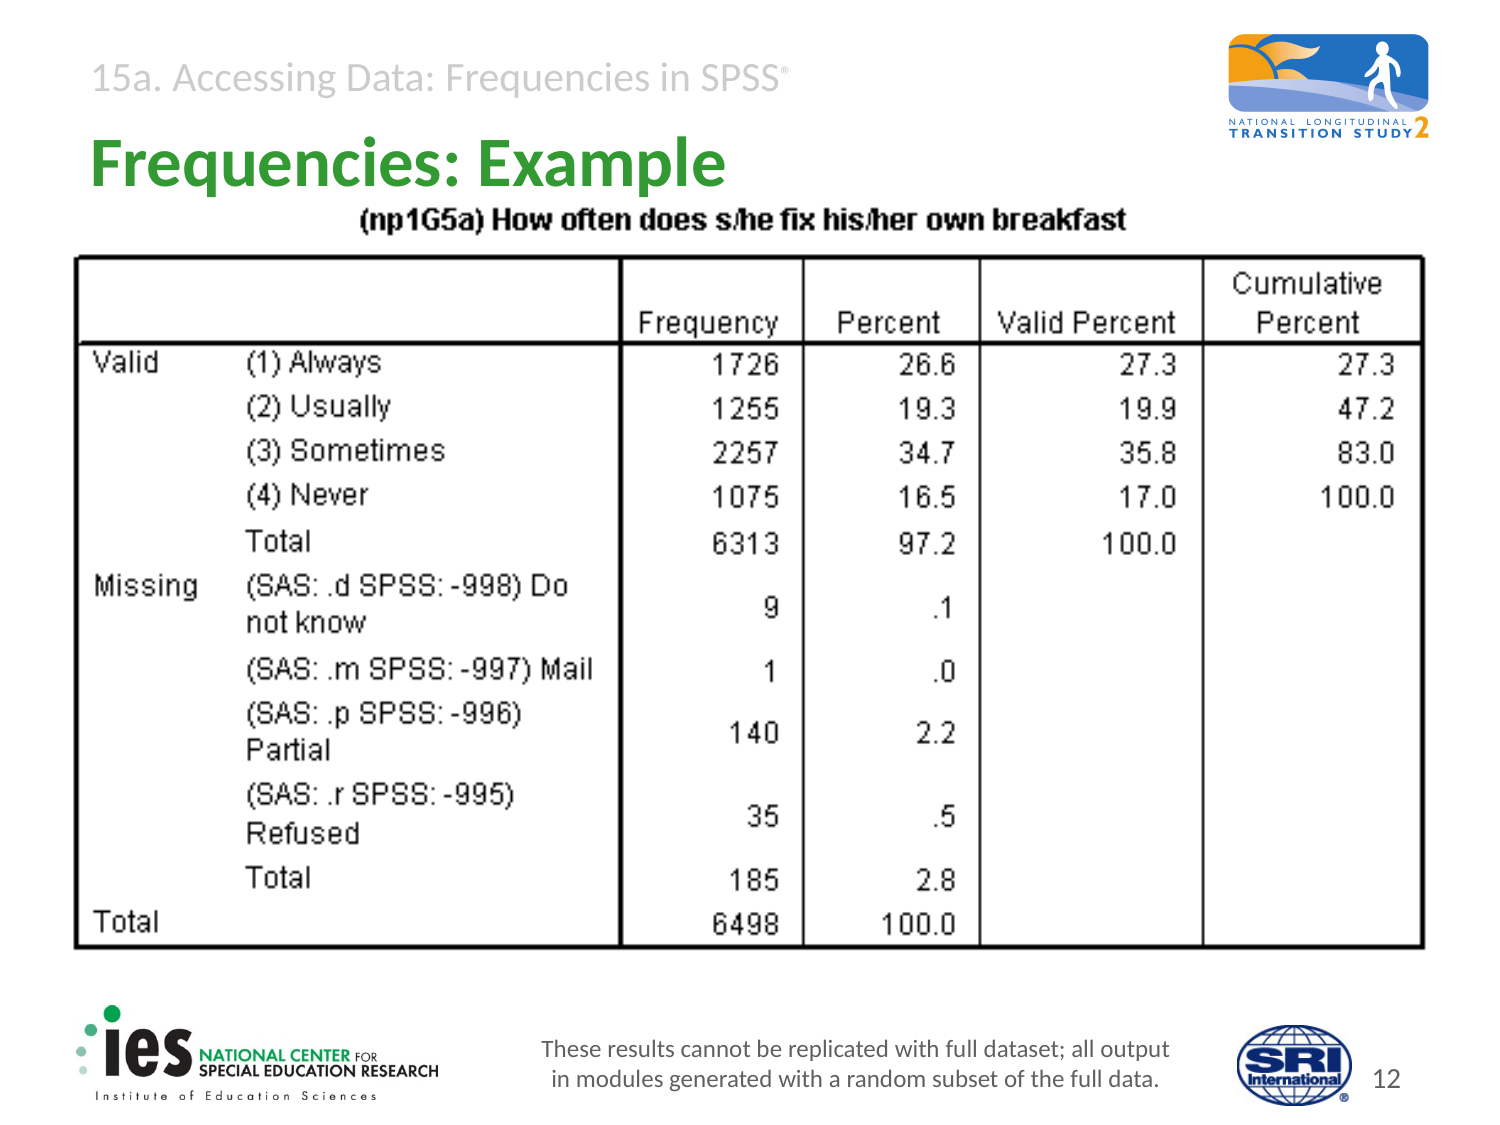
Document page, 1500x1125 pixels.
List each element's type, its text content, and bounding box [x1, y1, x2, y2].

picture [1237, 1025, 1352, 1106]
picture [76, 1005, 438, 1100]
footer These results cannot be replicated with full dataset; all output in modules generated with a random subset of the full data. [437, 1024, 1276, 1104]
picture [49, 199, 1438, 966]
title Frequencies: Example [74, 90, 1426, 198]
slide_number 11 [1312, 1051, 1417, 1125]
